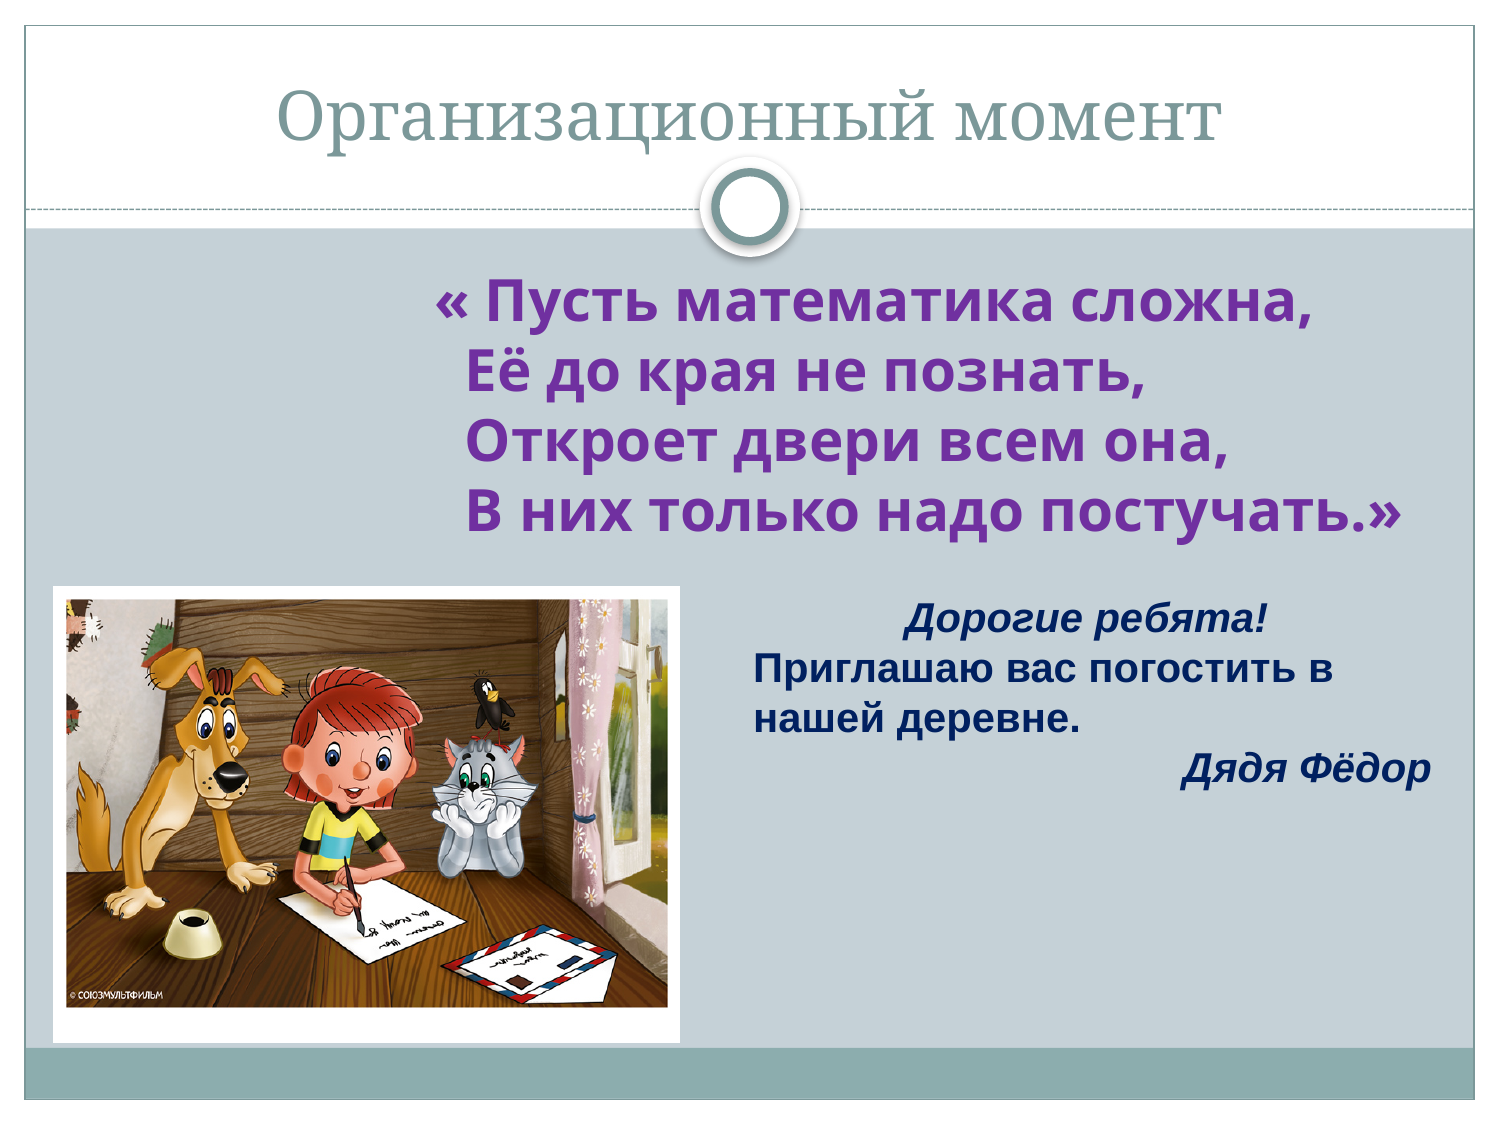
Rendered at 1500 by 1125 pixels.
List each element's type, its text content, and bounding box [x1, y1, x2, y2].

title Организационный момент [49, 37, 1450, 162]
text_box Дорогие ребята! Приглашаю вас погостить в нашей деревне. Дядя Фёдор [738, 583, 1447, 799]
picture [52, 586, 680, 1043]
text_box « Пусть математика сложна, Её до края не познать, Откроет двери всем она, В них только надо постучать.» [419, 255, 1500, 551]
